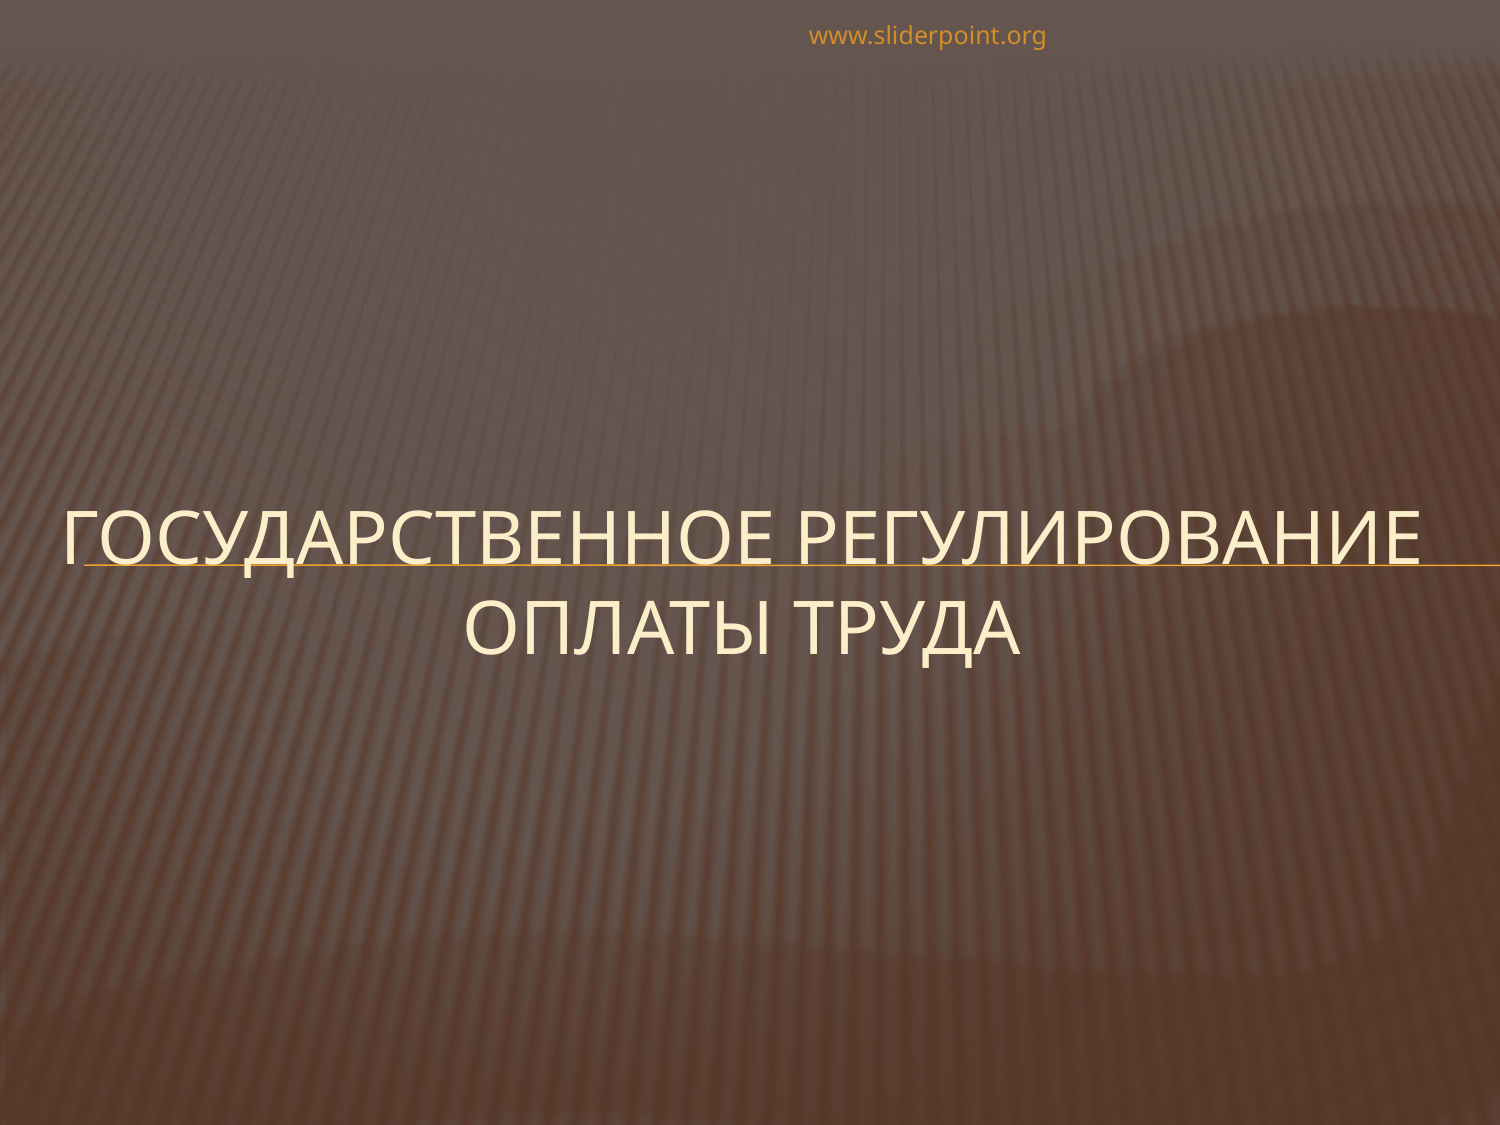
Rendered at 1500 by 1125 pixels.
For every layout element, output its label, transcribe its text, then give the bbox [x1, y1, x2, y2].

title Государственное регулирование оплаты труда [29, 483, 1455, 678]
footer www.sliderpoint.org [512, 12, 1063, 60]
